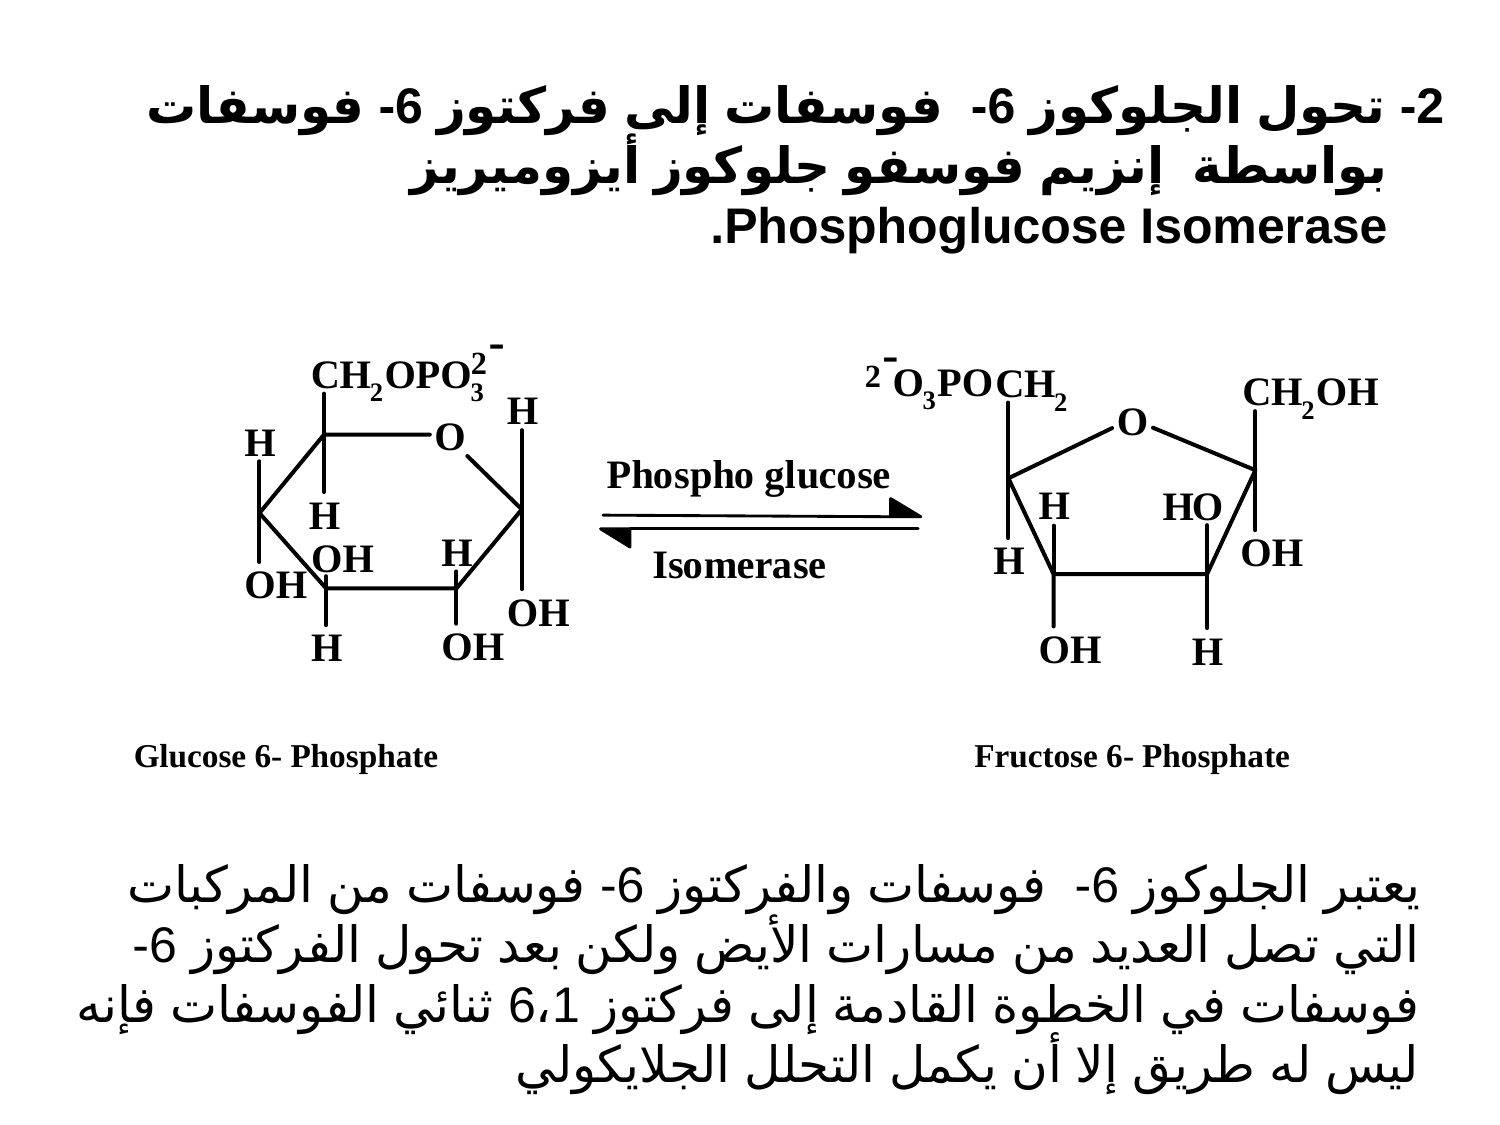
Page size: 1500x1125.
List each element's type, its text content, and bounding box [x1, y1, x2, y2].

text_box 2- تحول الجلوكوز 6- فوسفات إلى فركتوز 6- فوسفات بواسطة إنزيم فوسفو جلوكوز أيزوميريز Phosphoglucose Isomerase. [112, 66, 1459, 262]
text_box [118, 314, 1400, 805]
text_box يعتبر الجلوكوز 6- فوسفات والفركتوز 6- فوسفات من المركبات التي تصل العديد من مسارات الأيض ولكن بعد تحول الفركتوز 6- فوسفات في الخطوة القادمة إلى فركتوز 6،1 ثنائي الفوسفات فإنه ليس له طريق إلا أن يكمل التحلل الجلايكولي [41, 845, 1435, 1101]
